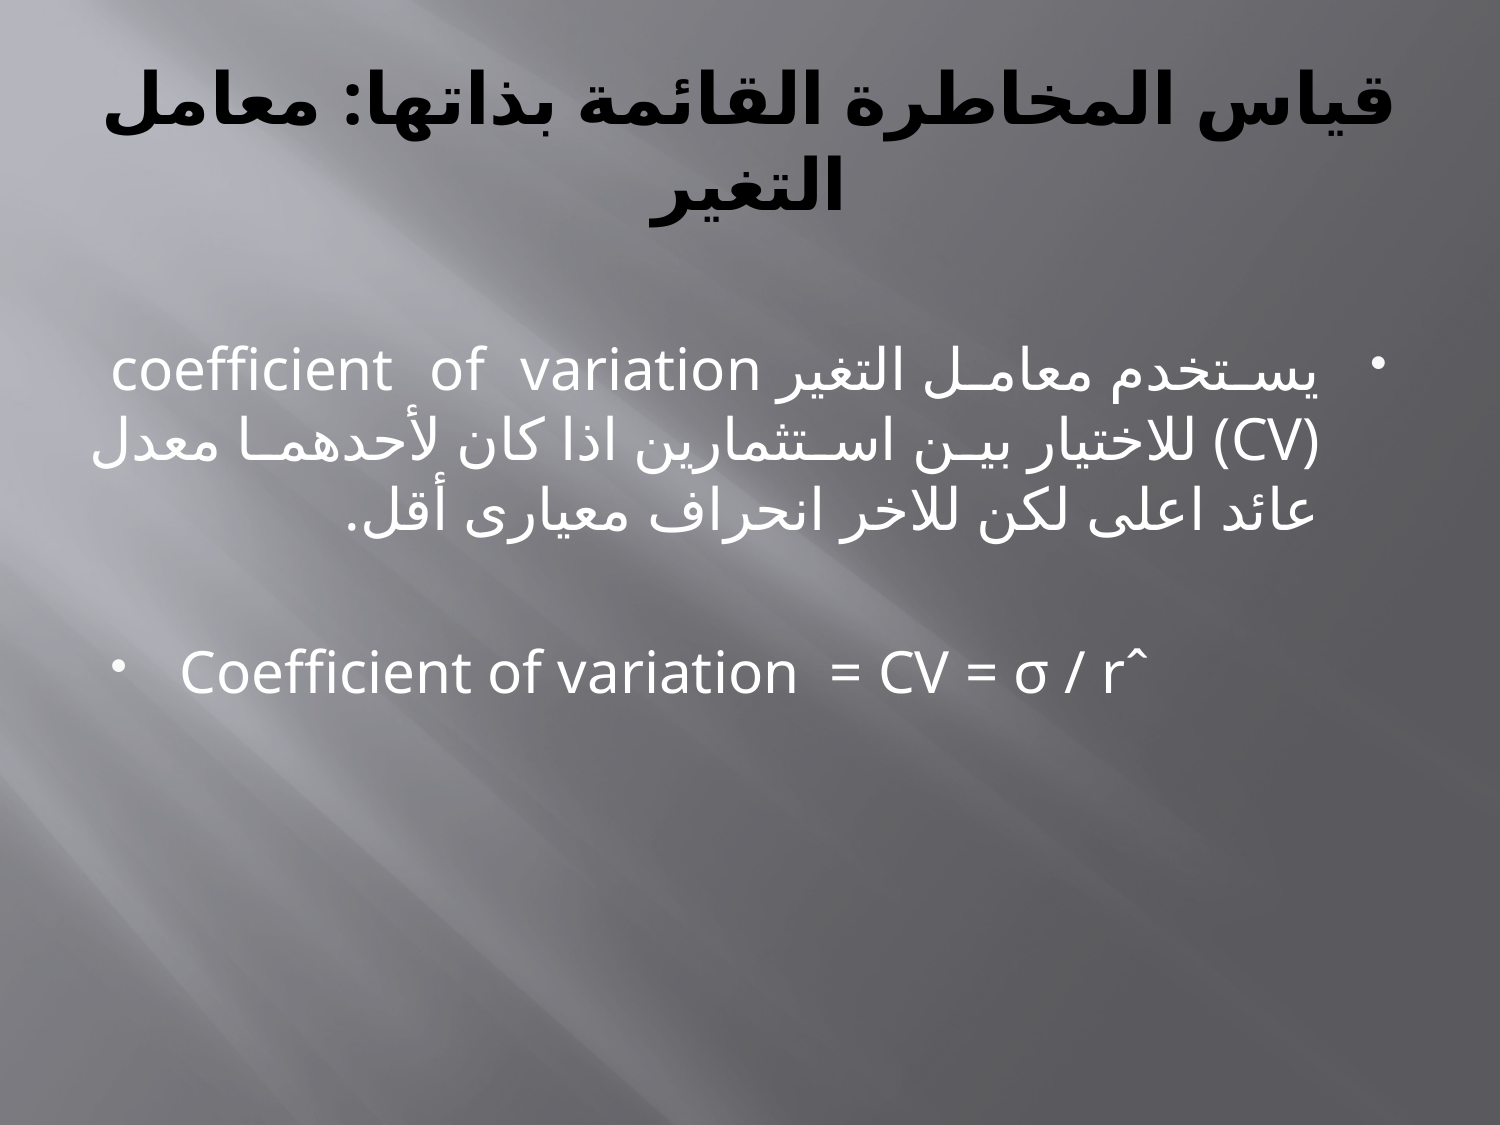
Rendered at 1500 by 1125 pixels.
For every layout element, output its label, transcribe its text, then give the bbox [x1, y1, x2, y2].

list يستخدم معامل التغير coefficient of variation (CV) للاختيار بين استثمارين اذا كان لأحدهما معدل عائد اعلى لكن للاخر انحراف معيارى أقل. Coefficient of variation = CV = σ / rˆ [75, 324, 1425, 1035]
title قياس المخاطرة القائمة بذاتها: معامل التغير [75, 45, 1425, 233]
